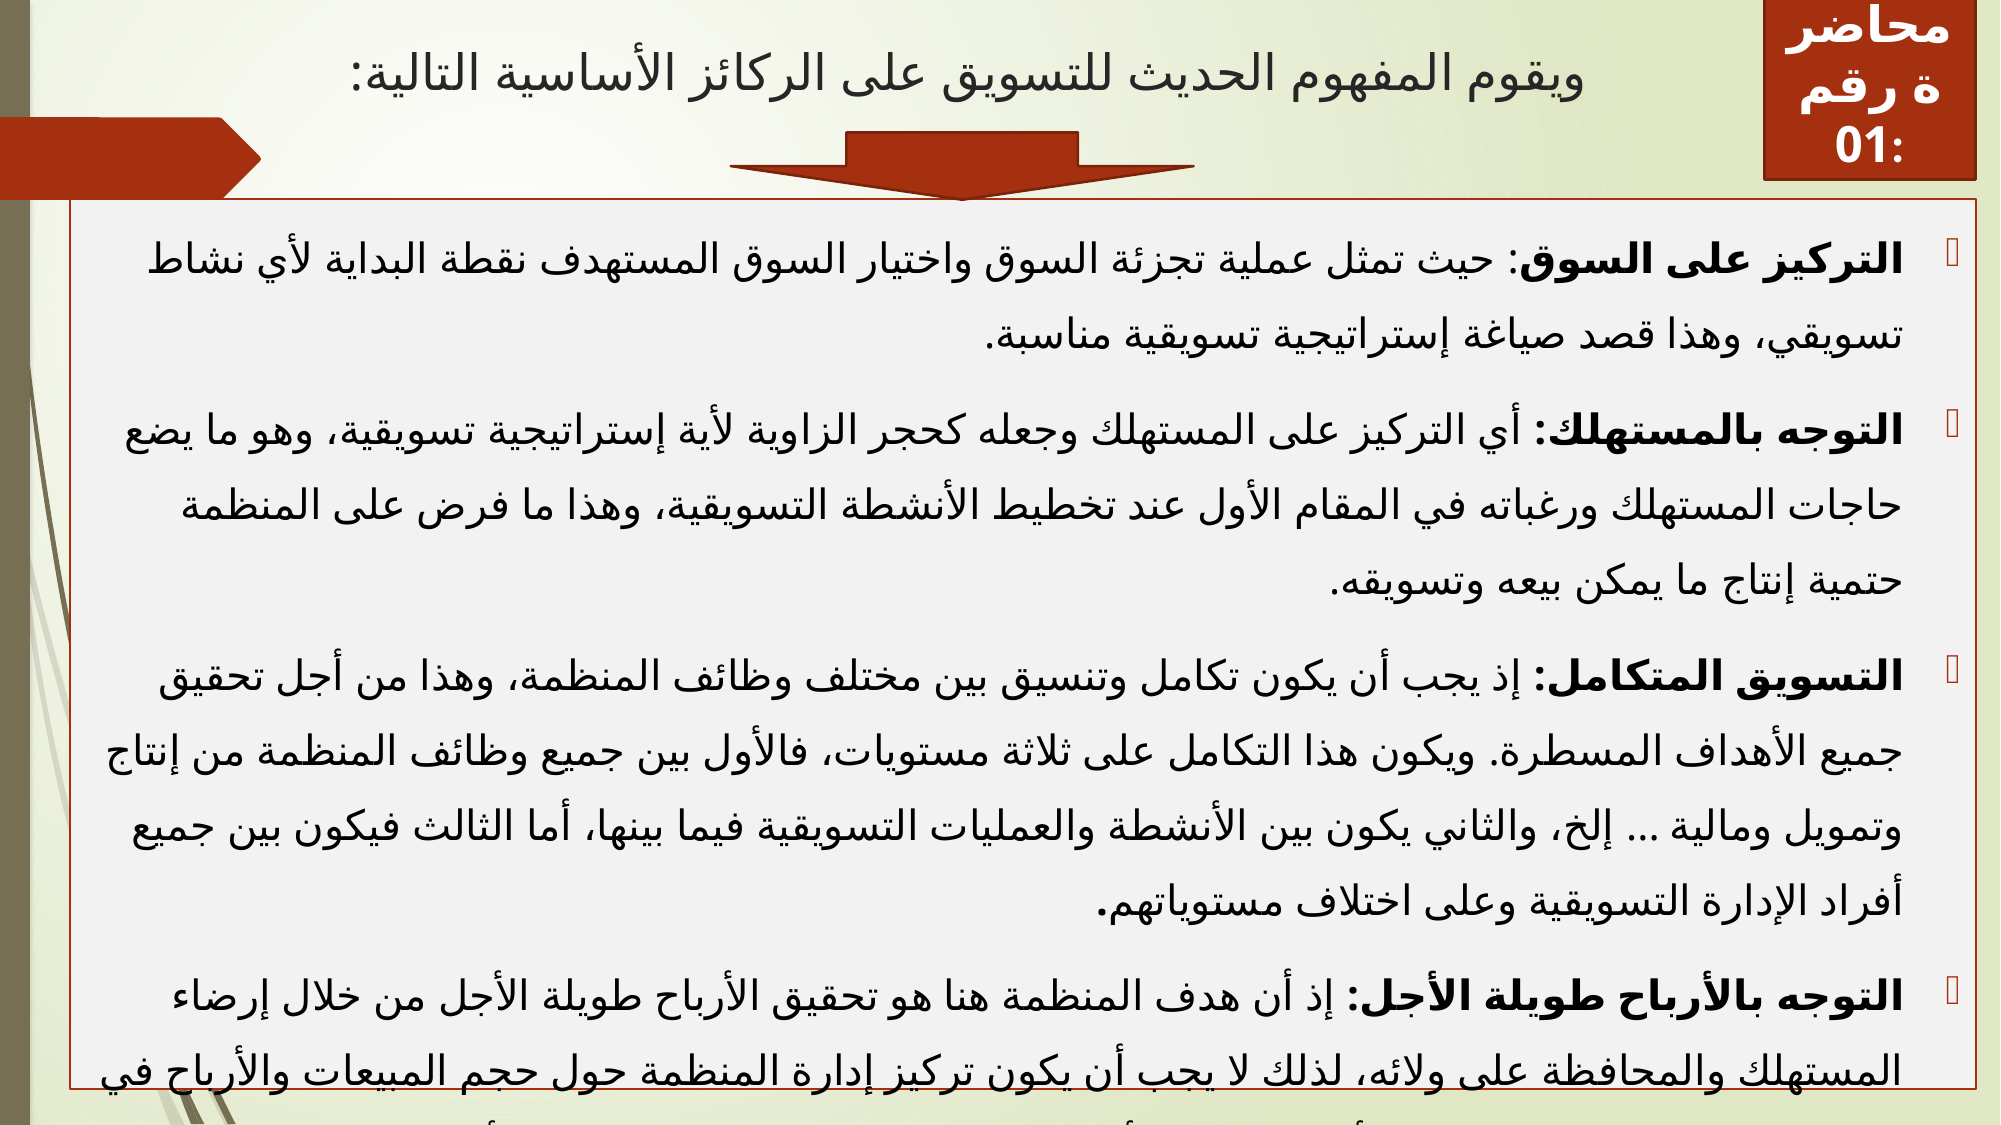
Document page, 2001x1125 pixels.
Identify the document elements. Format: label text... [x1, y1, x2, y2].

list التركيز على السوق: حيث تمثل عملية تجزئة السوق واختيار السوق المستهدف نقطة البداية لأي نشاط تسويقي، وهذا قصد صياغة إستراتيجية تسويقية مناسبة. التوجه بالمستهلك: أي التركيز على المستهلك وجعله كحجر الزاوية لأية إستراتيجية تسويقية، وهو ما يضع حاجات المستهلك ورغباته في المقام الأول عند تخطيط الأنشطة التسويقية، وهذا ما فرض على المنظمة حتمية إنتاج ما يمكن بيعه وتسويقه. التسويق المتكامل: إذ يجب أن يكون تكامل وتنسيق بين مختلف وظائف المنظمة، وهذا من أجل تحقيق جميع الأهداف المسطرة. ويكون هذا التكامل على ثلاثة مستويات، فالأول بين جميع وظائف المنظمة من إنتاج وتمويل ومالية ... إلخ، والثاني يكون بين الأنشطة والعمليات التسويقية فيما بينها، أما الثالث فيكون بين جميع أفراد الإدارة التسويقية وعلى اختلاف مستوياتهم. التوجه بالأرباح طويلة الأجل: إذ أن هدف المنظمة هنا هو تحقيق الأرباح طويلة الأجل من خلال إرضاء المستهلك والمحافظة على ولائه، لذلك لا يجب أن يكون تركيز إدارة المنظمة حول حجم المبيعات والأرباح في المدى القصير، بل على تحقيق الأرباح طويلة الأجل عن طريق تعزيز ولاء المستهلك، لأنه يعتبر الضمان الوحيد لبقاء المنظمة واستمرارها في السوق [69, 198, 1977, 1090]
text_box [729, 131, 1195, 202]
text_box محاضرة رقم 01: [1763, 0, 1977, 181]
title ويقوم المفهوم الحديث للتسويق على الركائز الأساسية التالية: [231, 33, 1694, 132]
